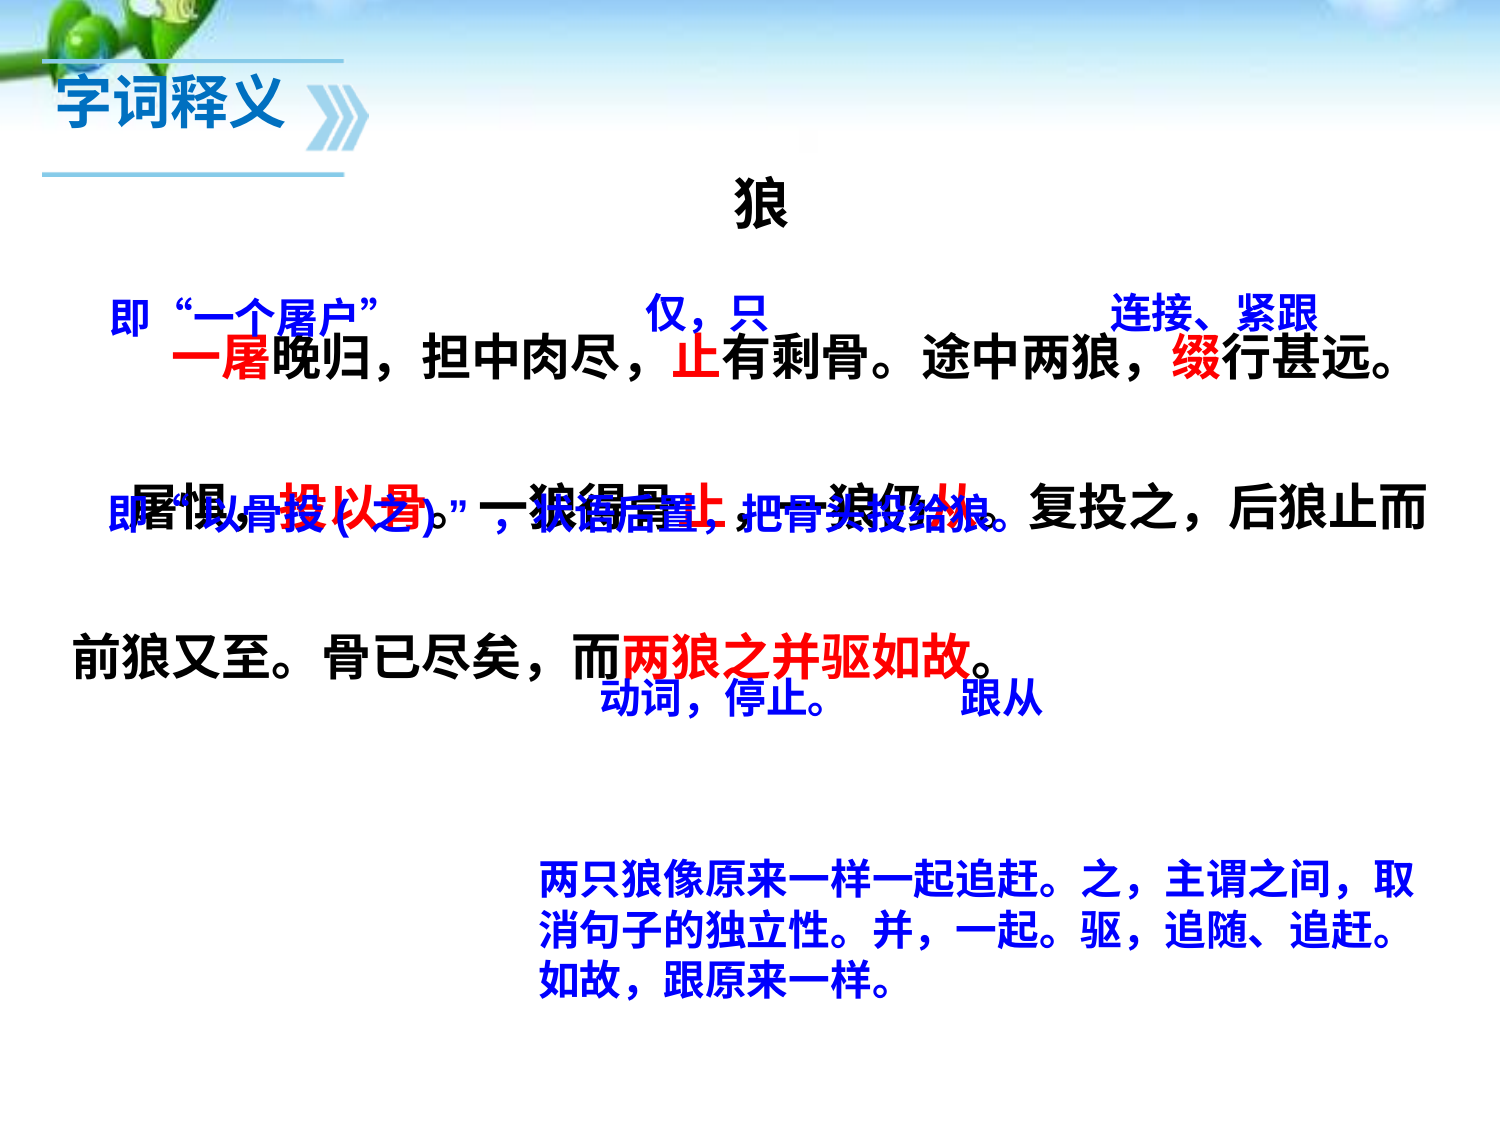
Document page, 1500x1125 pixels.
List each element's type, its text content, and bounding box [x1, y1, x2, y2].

text_box 仅，只 [630, 279, 786, 345]
text_box 两只狼像原来一样一起追赶。之，主谓之间，取消句子的独立性。并，一起。驱，追随、追赶。如故，跟原来一样。 [523, 845, 1439, 1011]
picture [0, 0, 1500, 1125]
text_box 即“ 以骨投( 之) ” ，状语后置，把骨头投给狼。 [92, 480, 1093, 546]
text_box 动词，停止。 [584, 664, 879, 729]
text_box 狼 一屠晚归，担中肉尽，止有剩骨。途中两狼，缀行甚远。 屠惧，投以骨。一狼得骨止，一狼仍从。复投之，后狼止而前狼又至。骨已尽矣，而两狼之并驱如故。 [56, 59, 1467, 693]
text_box 连接、紧跟 [1095, 279, 1334, 345]
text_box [29, 57, 369, 177]
text_box 跟从 [945, 664, 1093, 729]
text_box 即“一个屠户” [94, 284, 417, 350]
